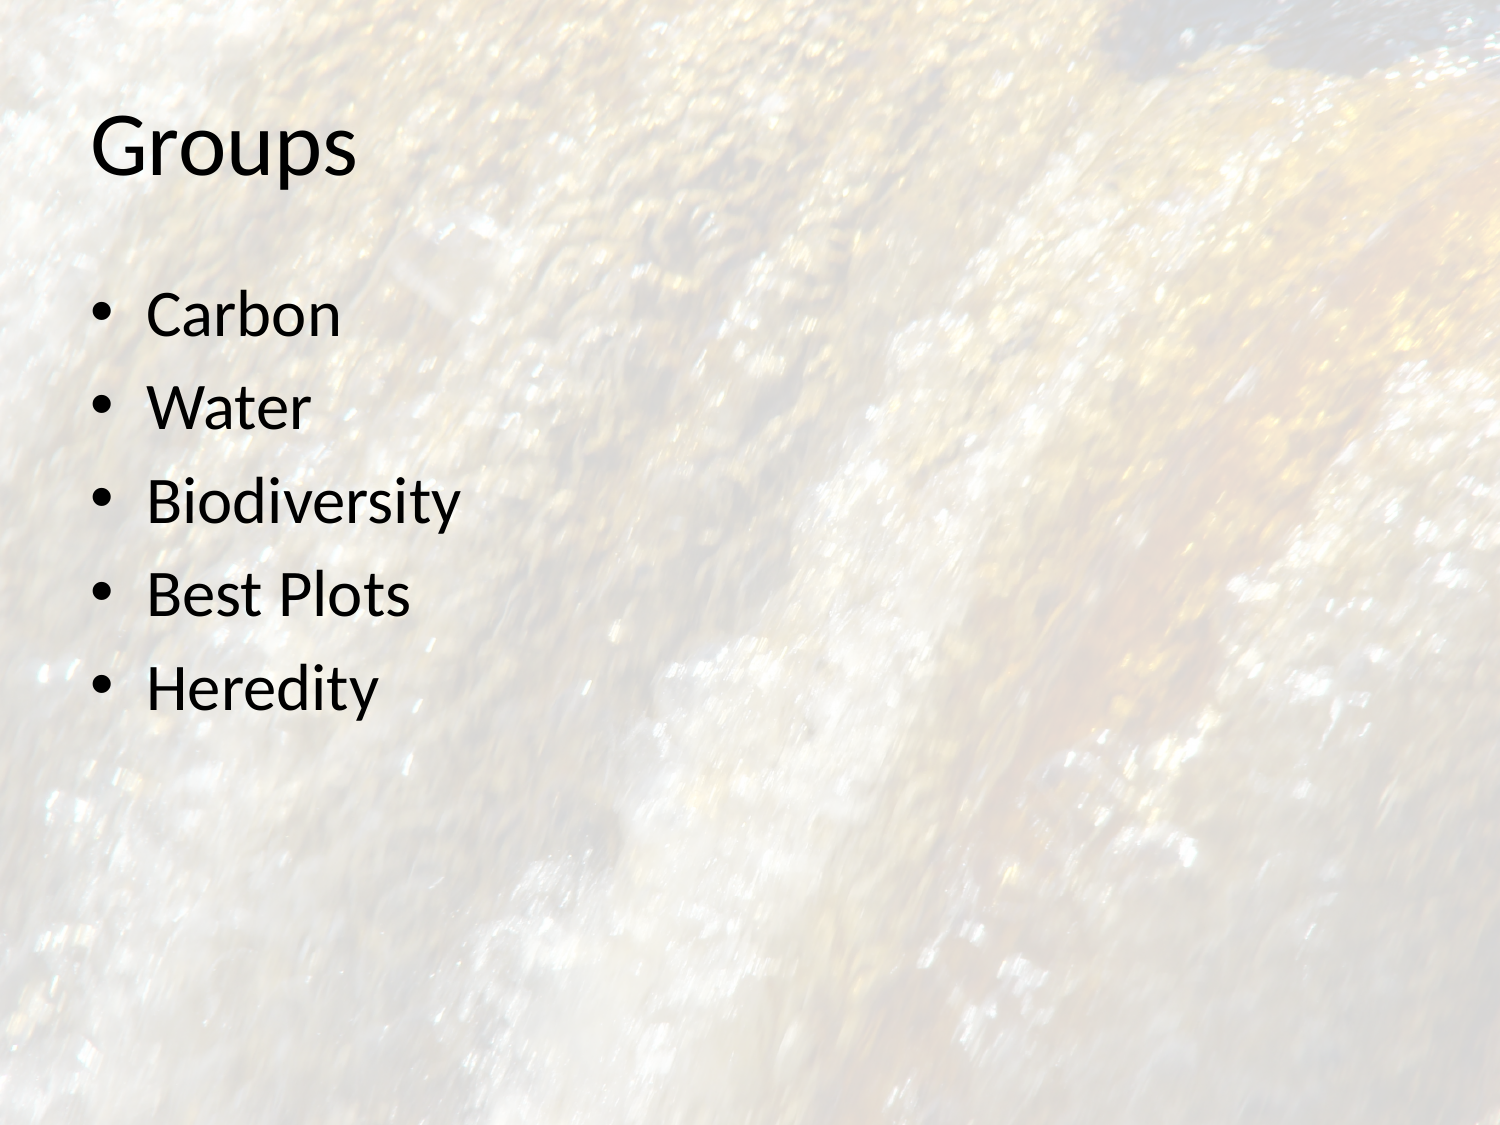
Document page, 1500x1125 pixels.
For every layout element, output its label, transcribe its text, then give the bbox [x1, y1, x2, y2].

title Groups [75, 45, 1425, 233]
list Carbon Water Biodiversity Best Plots Heredity [75, 262, 1425, 1005]
